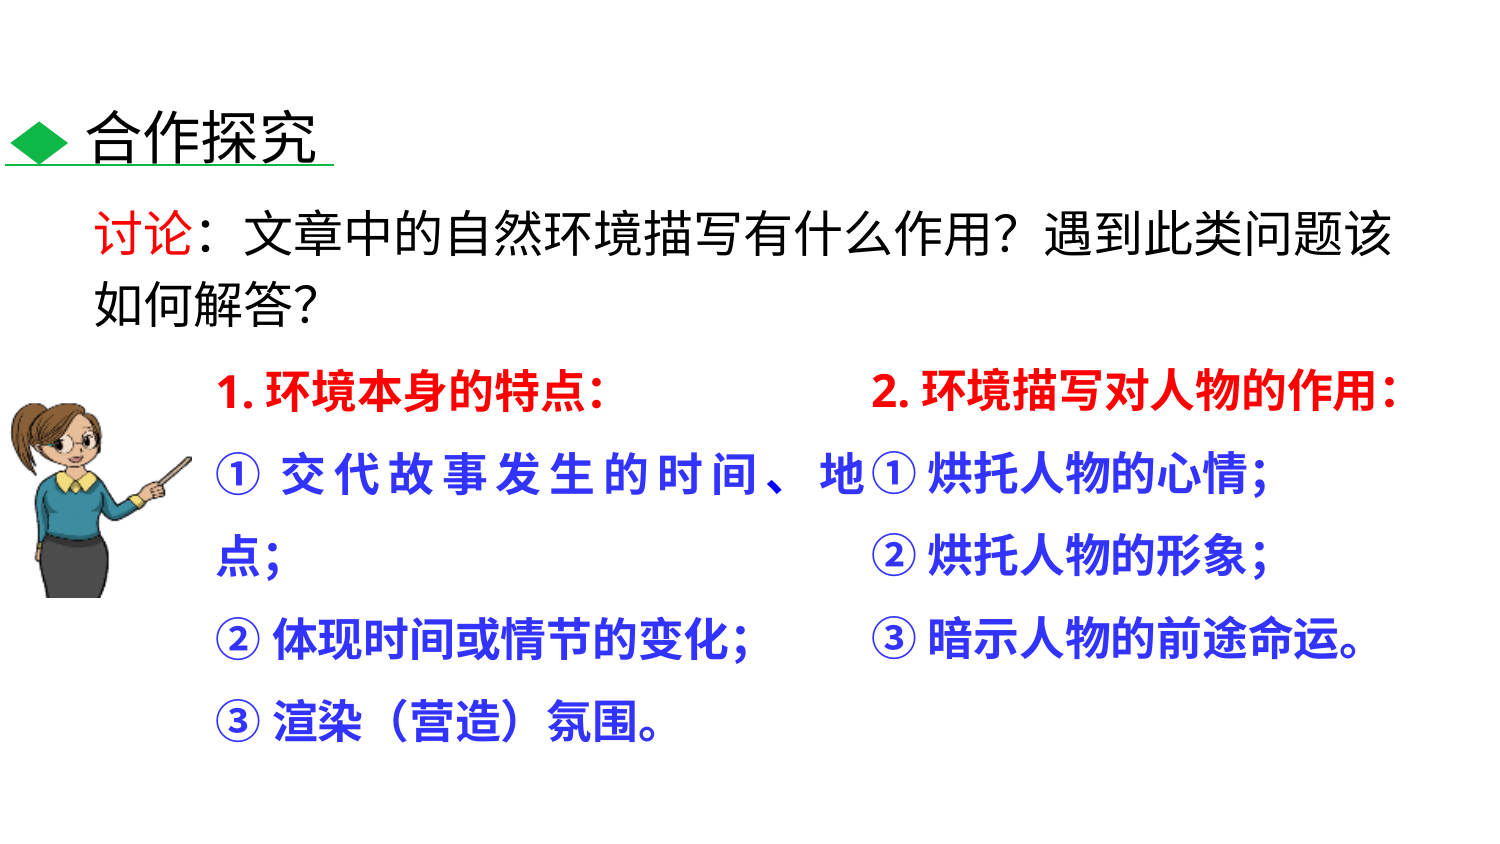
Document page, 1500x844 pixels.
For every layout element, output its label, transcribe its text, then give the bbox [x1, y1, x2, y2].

text_box 1.环境本身的特点： ①交代故事发生的时间、地点； ②体现时间或情节的变化； ③渲染（营造）氛围。 [200, 328, 880, 756]
text_box 2.环境描写对人物的作用： ①烘托人物的心情； ②烘托人物的形象； ③暗示人物的前途命运。 [856, 327, 1495, 672]
text_box 讨论：文章中的自然环境描写有什么作用？遇到此类问题该如何解答？ [78, 182, 1447, 342]
picture [10, 402, 192, 598]
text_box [4, 94, 334, 180]
